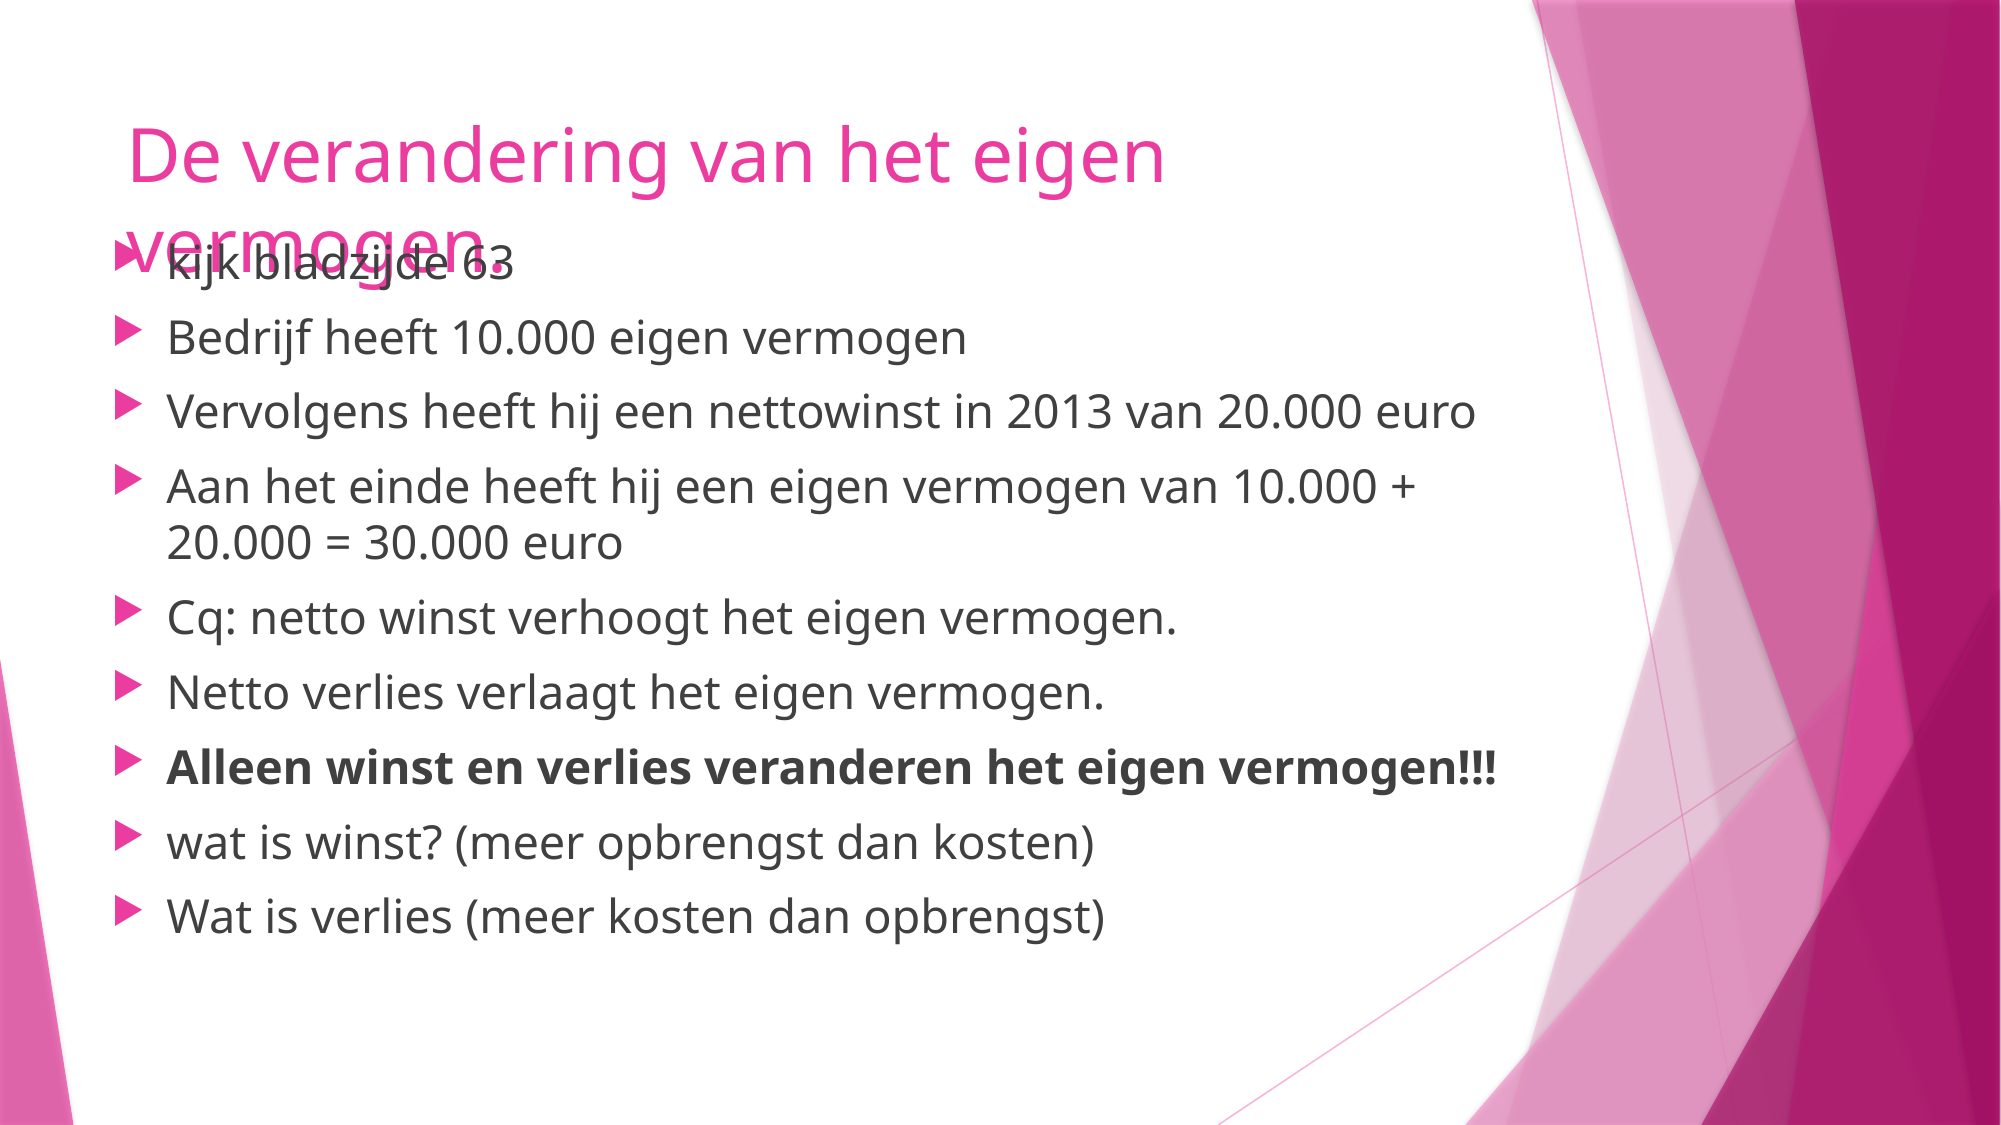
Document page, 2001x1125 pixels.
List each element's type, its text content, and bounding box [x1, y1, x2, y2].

list kijk bladzijde 63 Bedrijf heeft 10.000 eigen vermogen Vervolgens heeft hij een nettowinst in 2013 van 20.000 euro Aan het einde heeft hij een eigen vermogen van 10.000 + 20.000 = 30.000 euro Cq: netto winst verhoogt het eigen vermogen. Netto verlies verlaagt het eigen vermogen. Alleen winst en verlies veranderen het eigen vermogen!!! wat is winst? (meer opbrengst dan kosten) Wat is verlies (meer kosten dan opbrengst) [96, 224, 1522, 992]
title De verandering van het eigen vermogen. [111, 99, 1522, 224]
